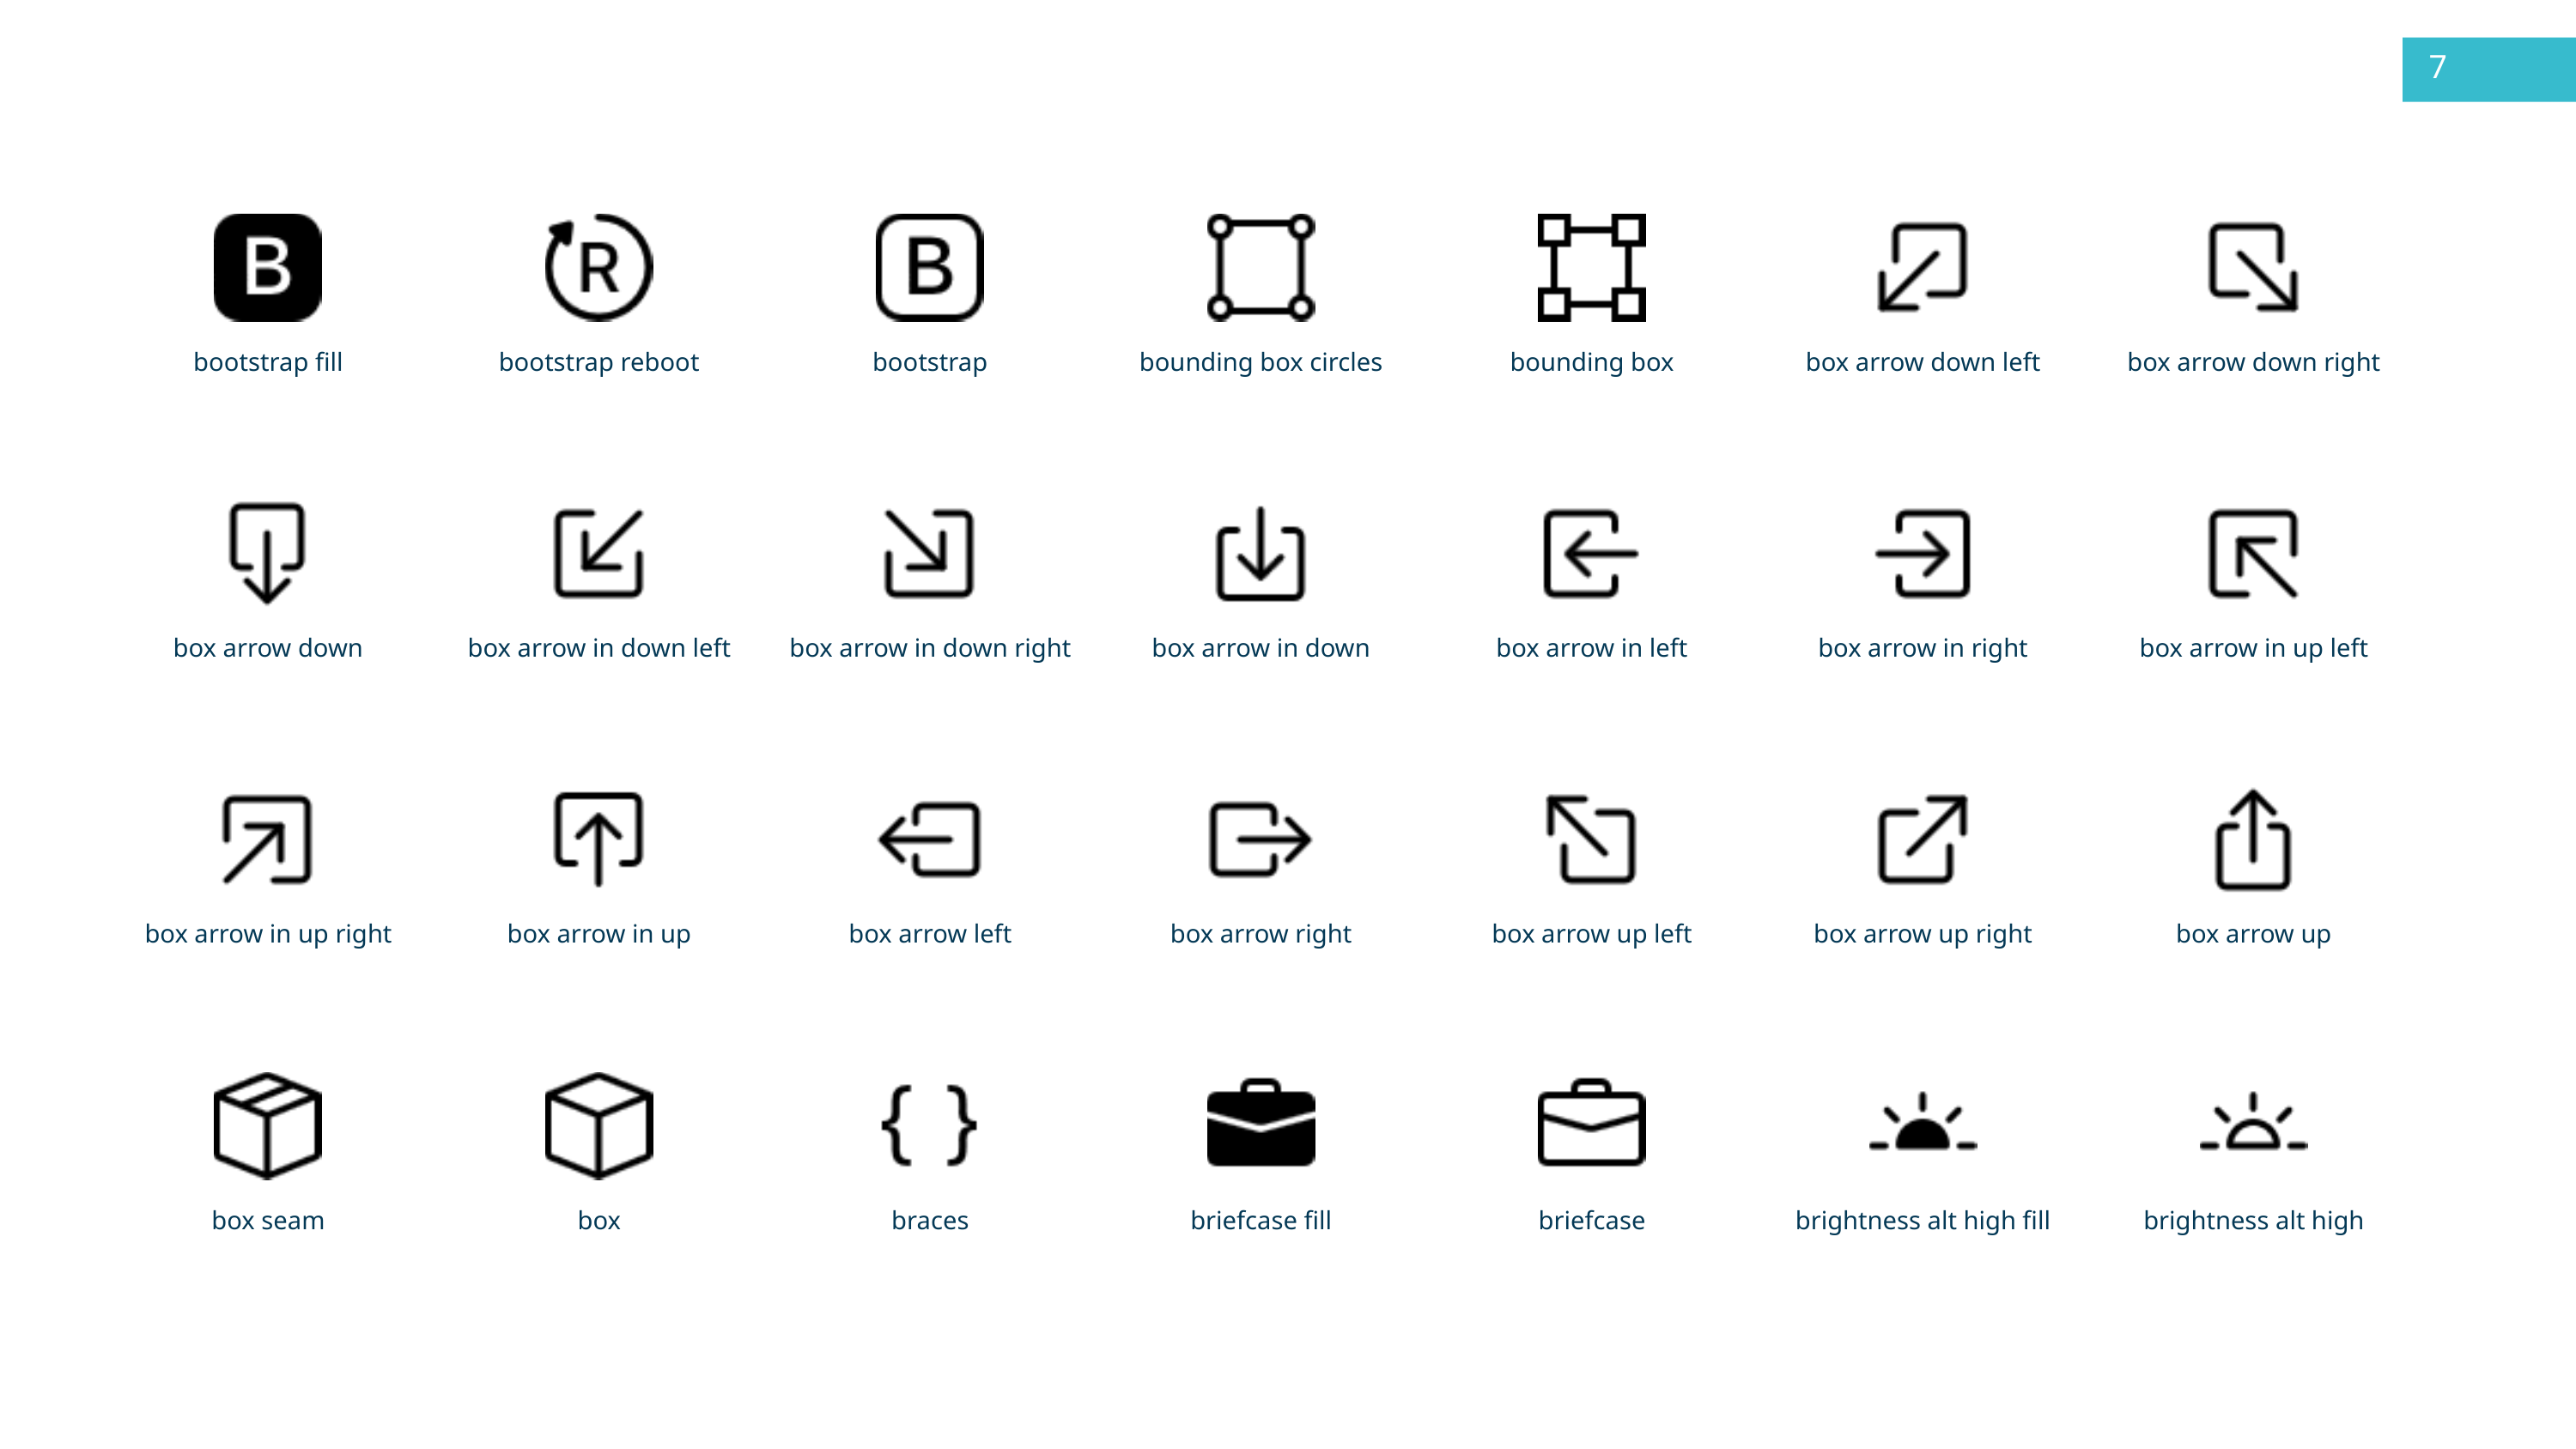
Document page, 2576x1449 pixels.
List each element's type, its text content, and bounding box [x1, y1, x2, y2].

text_box brightness alt high fill [1744, 1197, 2075, 1241]
picture [545, 500, 653, 609]
picture [876, 214, 985, 323]
picture [1538, 1072, 1646, 1181]
text_box box arrow up left [1413, 912, 1744, 955]
text_box box arrow in down [1082, 626, 1413, 669]
picture [1538, 786, 1646, 894]
text_box brightness alt high [2075, 1197, 2433, 1241]
text_box bounding box circles [1082, 339, 1413, 383]
picture [2200, 214, 2308, 323]
picture [545, 214, 653, 323]
text_box box arrow in up left [2075, 626, 2433, 669]
text_box box arrow right [1082, 912, 1413, 955]
text_box box arrow down right [2075, 339, 2433, 383]
picture [1868, 786, 1978, 894]
picture [545, 1072, 653, 1181]
text_box box arrow in up right [89, 912, 420, 955]
text_box box arrow in down left [420, 626, 750, 669]
picture [2200, 786, 2308, 894]
picture [1868, 214, 1978, 323]
text_box box arrow up [2075, 912, 2433, 955]
picture [1207, 1072, 1315, 1181]
text_box box arrow in right [1744, 626, 2075, 669]
picture [214, 500, 323, 609]
text_box box arrow up right [1744, 912, 2075, 955]
slide_number 7 [2415, 35, 2502, 100]
picture [876, 500, 985, 609]
picture [1207, 214, 1315, 323]
picture [545, 786, 653, 894]
text_box braces [750, 1197, 1082, 1241]
text_box box arrow down left [1744, 339, 2075, 383]
text_box box [420, 1197, 750, 1241]
picture [2200, 500, 2308, 609]
picture [1207, 786, 1315, 894]
text_box bounding box [1413, 339, 1744, 383]
picture [2200, 1072, 2308, 1181]
picture [214, 214, 323, 323]
text_box bootstrap [750, 339, 1082, 383]
picture [1868, 1072, 1978, 1181]
picture [214, 786, 323, 894]
text_box bootstrap fill [89, 339, 420, 383]
picture [1207, 500, 1315, 609]
text_box box arrow left [750, 912, 1082, 955]
text_box box seam [89, 1197, 420, 1241]
picture [214, 1072, 323, 1181]
picture [1538, 500, 1646, 609]
picture [1538, 214, 1646, 323]
text_box briefcase fill [1082, 1197, 1413, 1241]
text_box box arrow in up [420, 912, 750, 955]
picture [876, 1072, 985, 1181]
text_box box arrow in left [1413, 626, 1744, 669]
picture [1868, 500, 1978, 609]
picture [876, 786, 985, 894]
text_box briefcase [1413, 1197, 1744, 1241]
text_box box arrow down [89, 626, 420, 669]
text_box bootstrap reboot [420, 339, 750, 383]
text_box box arrow in down right [750, 626, 1082, 669]
